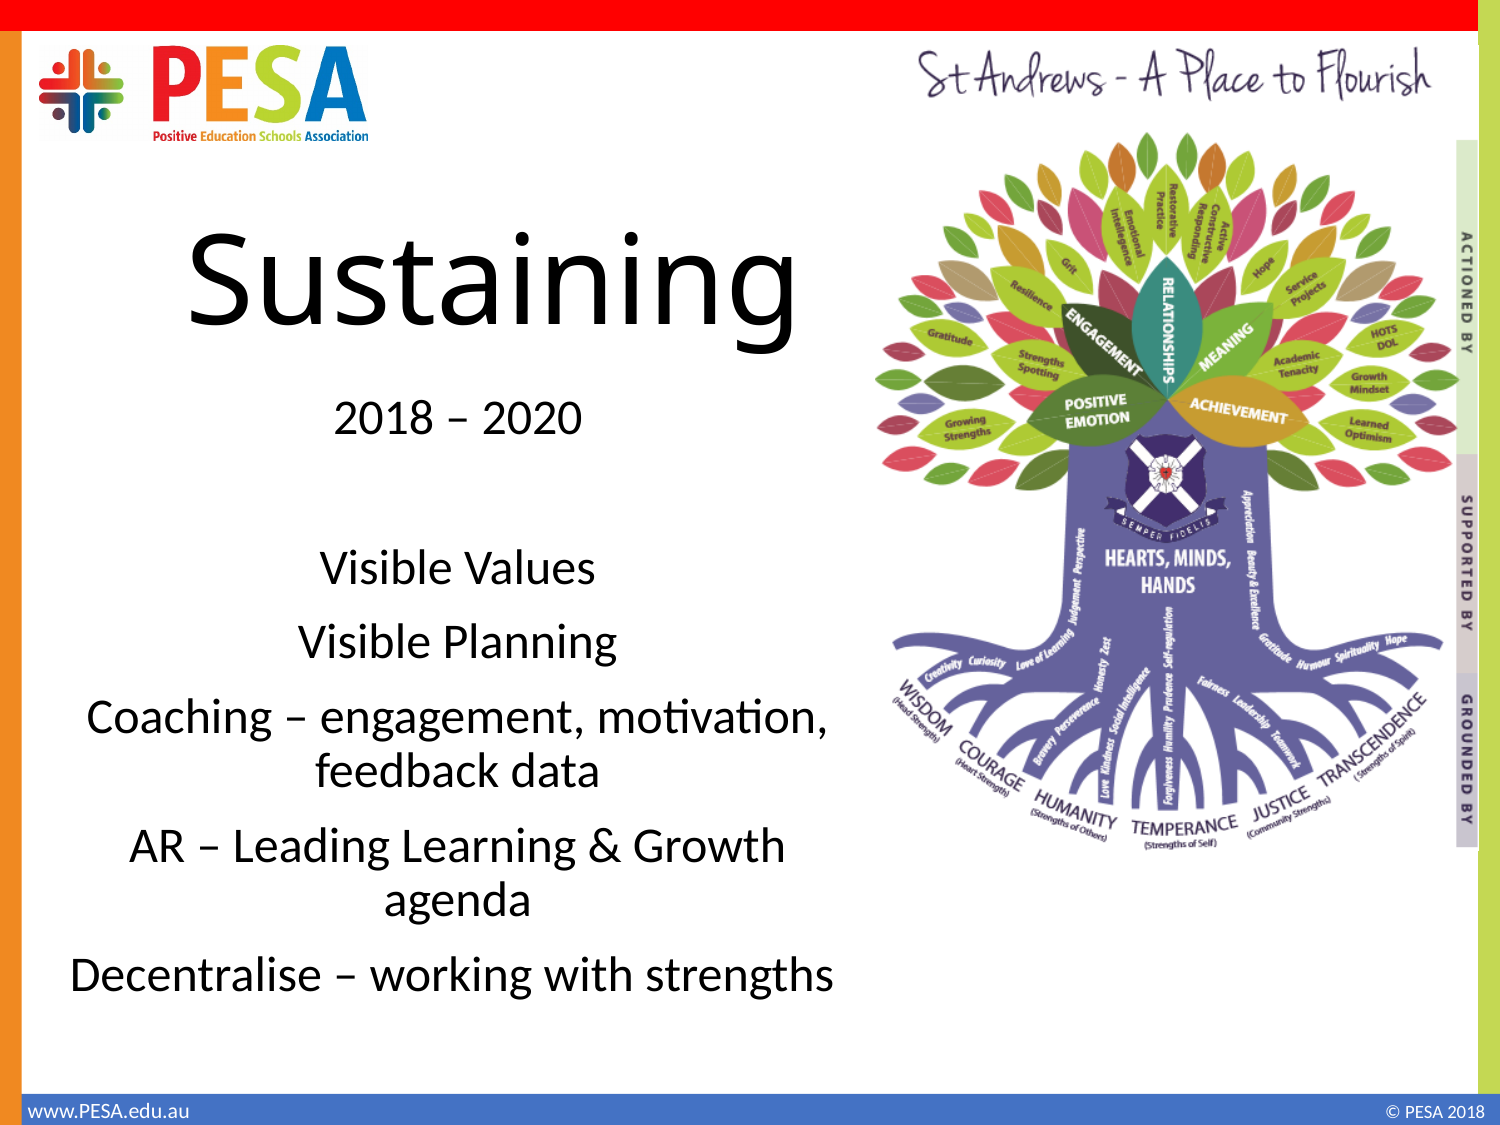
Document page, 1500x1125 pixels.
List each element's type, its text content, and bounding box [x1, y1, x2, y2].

title Sustaining [112, 184, 875, 360]
text_box [1477, 0, 1500, 1093]
subtitle 2018 – 2020 Visible Values Visible Planning Coaching – engagement, motivation, feedback data AR – Leading Learning & Growth agenda Decentralise – working with strengths [39, 383, 876, 1093]
text_box [0, 30, 23, 1125]
picture [39, 45, 368, 141]
picture [875, 45, 1479, 851]
text_box [0, 0, 1477, 32]
text_box www.PESA.edu.au © PESA 2018 [23, 1093, 1500, 1125]
